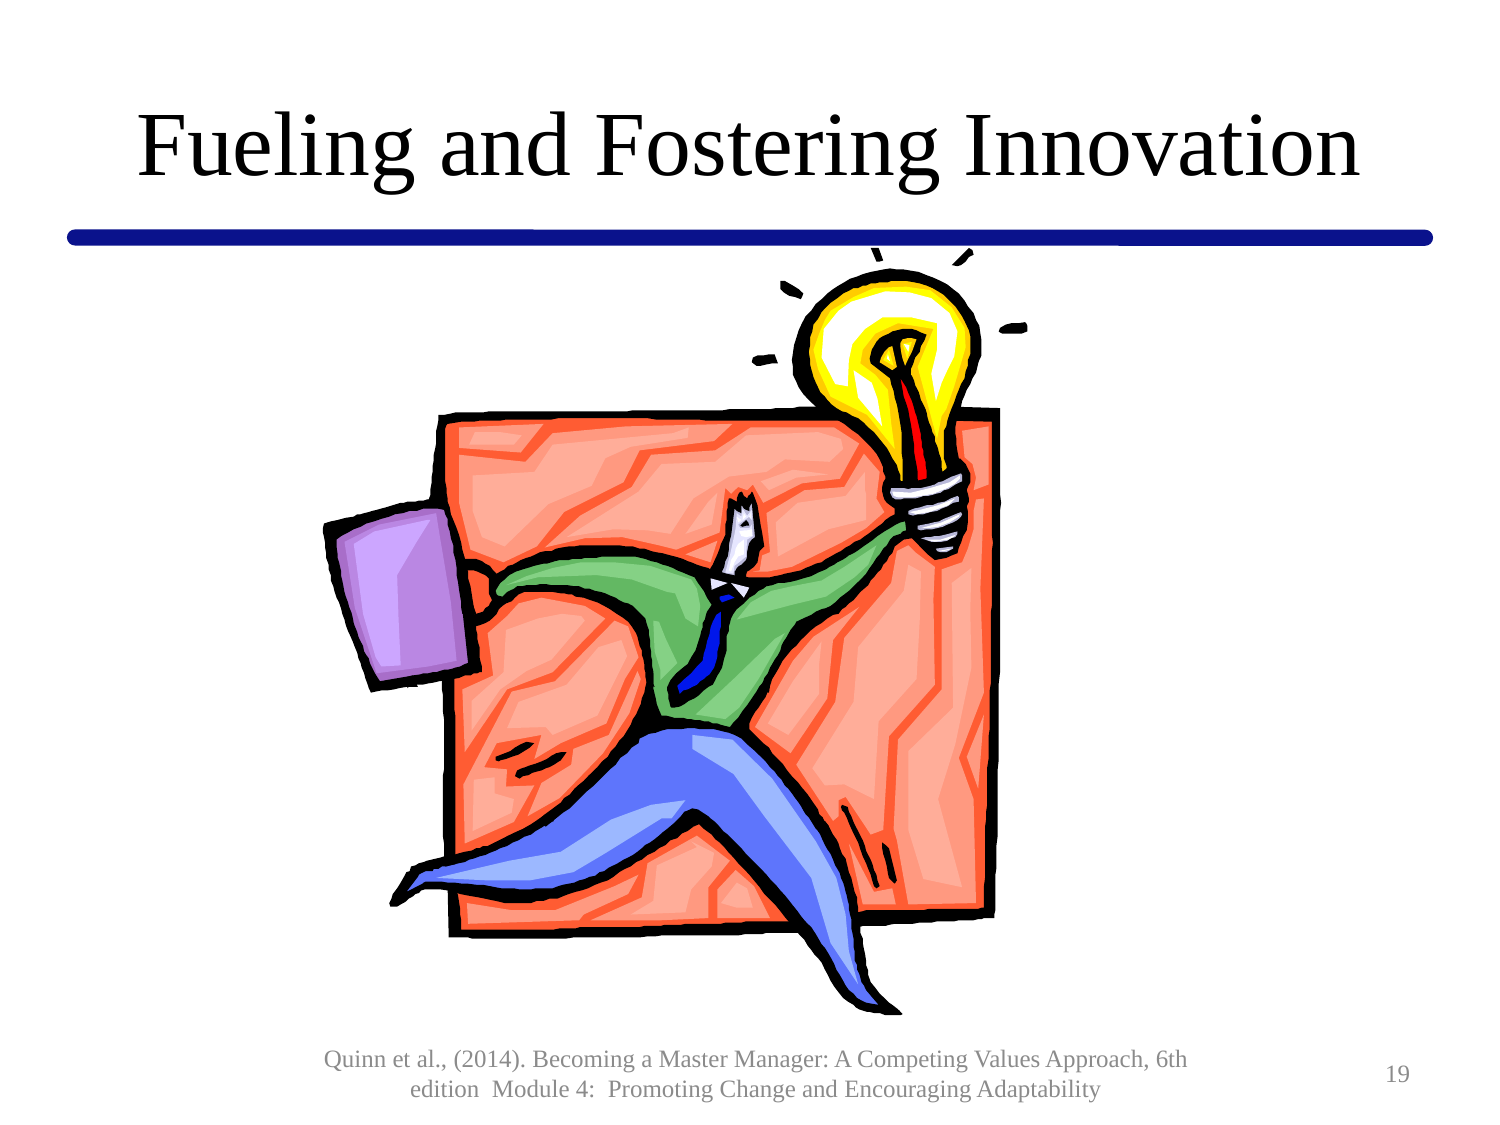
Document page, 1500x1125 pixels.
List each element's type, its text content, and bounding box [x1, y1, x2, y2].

slide_number 19 [1074, 1042, 1425, 1103]
footer Quinn et al., (2014). Becoming a Master Manager: A Competing Values Approach, 6th edition Module 4: Promoting Change and Encouraging Adaptability [287, 1042, 1074, 1103]
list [299, 224, 1051, 1039]
title Fueling and Fostering Innovation [75, 45, 1425, 233]
